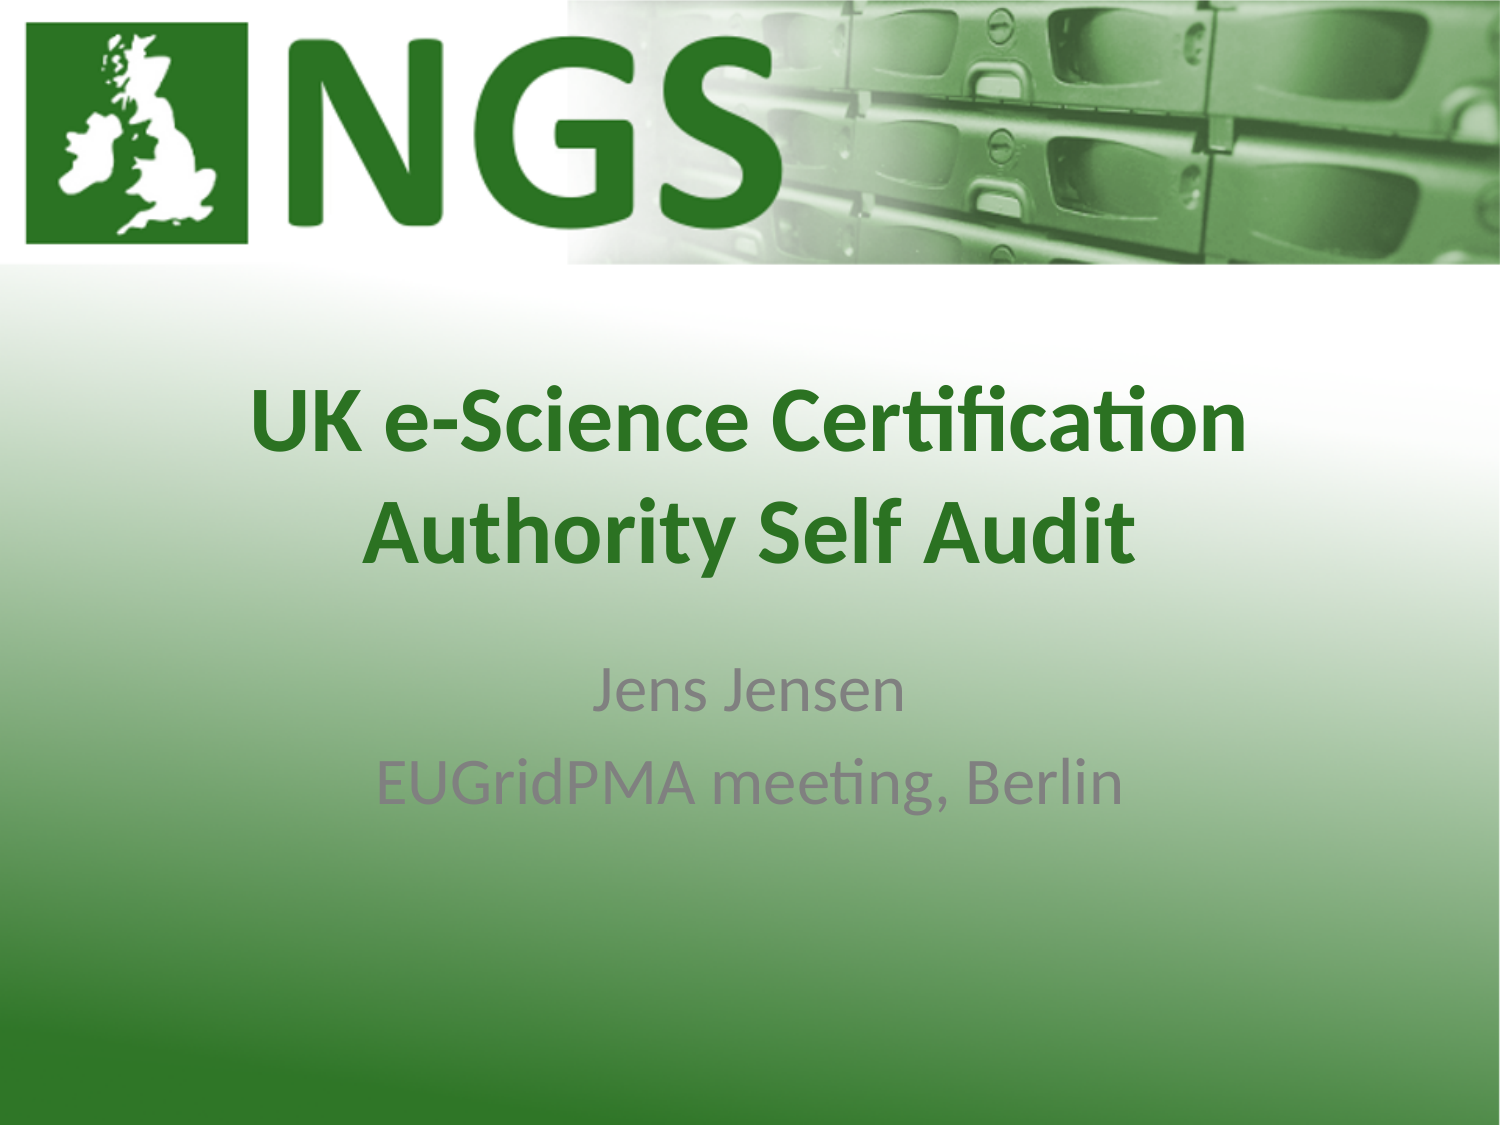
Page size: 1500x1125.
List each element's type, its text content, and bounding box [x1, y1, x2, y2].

picture [0, 0, 1500, 1125]
subtitle Jens Jensen EUGridPMA meeting, Berlin [225, 637, 1275, 925]
title UK e-Science Certification Authority Self Audit [112, 349, 1388, 591]
